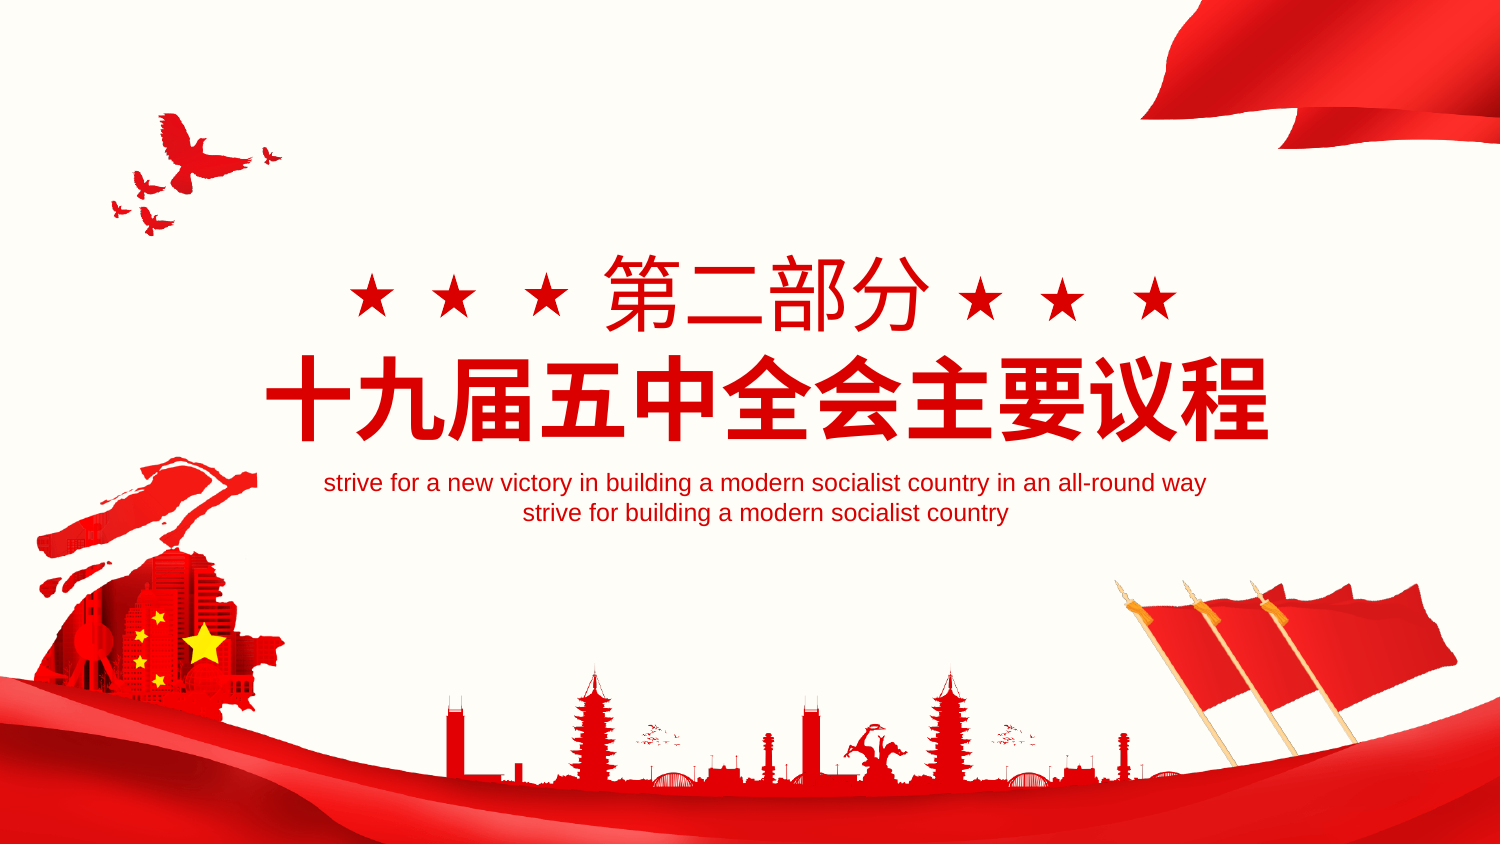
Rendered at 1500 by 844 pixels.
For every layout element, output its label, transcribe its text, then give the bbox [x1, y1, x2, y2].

picture [95, 107, 295, 247]
text_box strive for a new victory in building a modern socialist country in an all-round way strive for building a modern socialist country [299, 459, 1233, 534]
text_box 十九届五中全会主要议程 [225, 334, 1310, 459]
picture [1123, 0, 1500, 174]
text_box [349, 234, 1177, 351]
picture [0, 395, 1500, 844]
